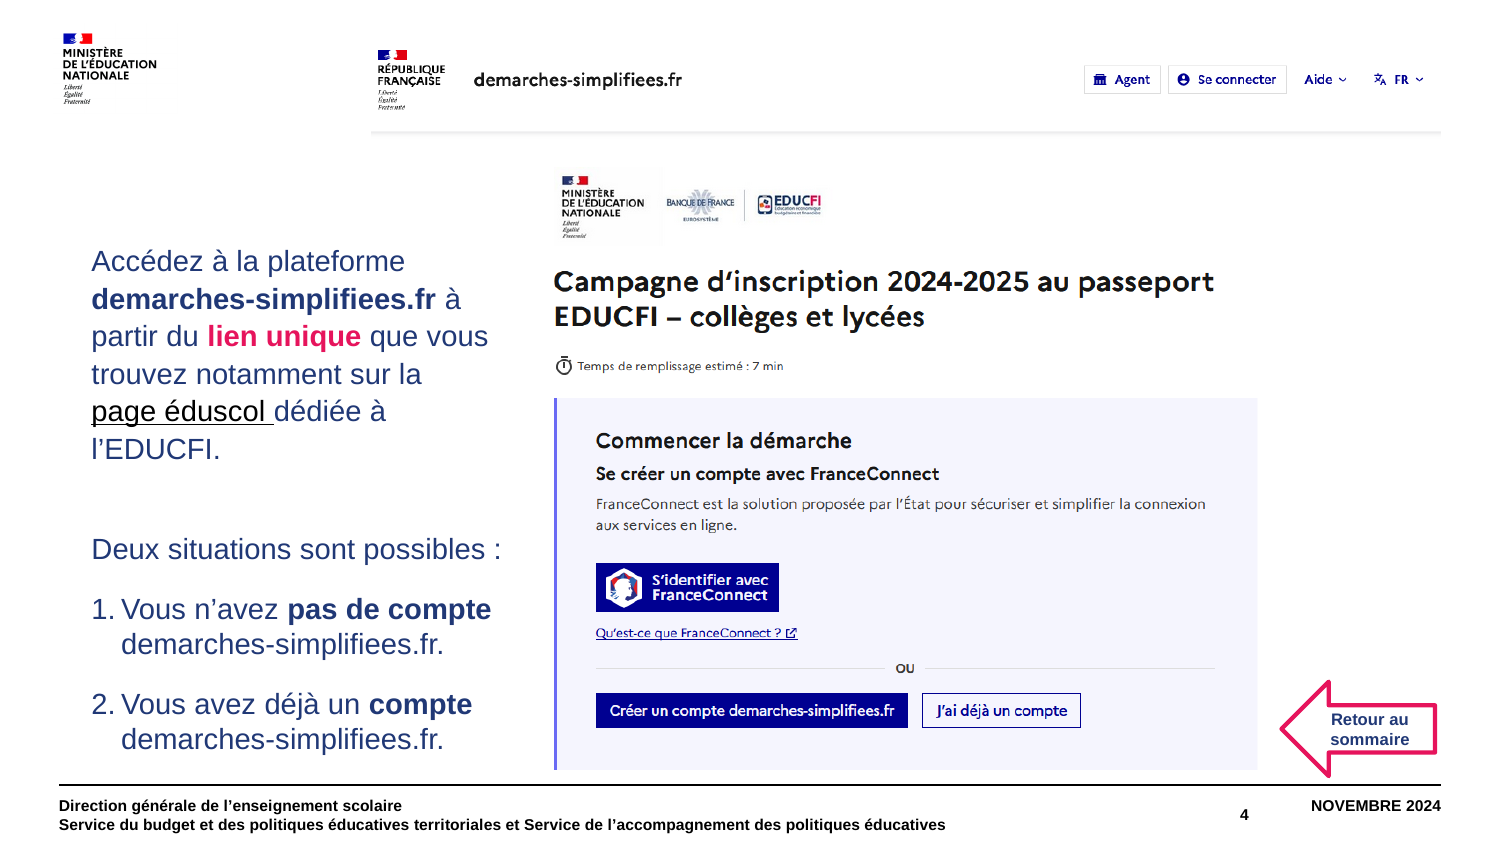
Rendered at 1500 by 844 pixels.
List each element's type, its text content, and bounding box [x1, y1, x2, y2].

slide_number NOVEMBRE 2024 [1249, 784, 1441, 844]
picture [371, 43, 1442, 777]
picture [53, 23, 178, 114]
slide_number 4 [1028, 785, 1249, 844]
footer Direction générale de l’enseignement scolaire Service du budget et des politiques éducatives territoriales et Service de l’accompagnement des politiques éducatives [59, 784, 1028, 844]
text_box Accédez à la plateforme demarches-simplifiees.fr à partir du lien unique que vous trouvez notamment sur la page éduscol dédiée à l’EDUCFI. Deux situations sont possibles : Vous n’avez pas de compte demarches-simplifiees.fr. Vous avez déjà un compte demarches-simplifiees.fr. [76, 232, 366, 763]
